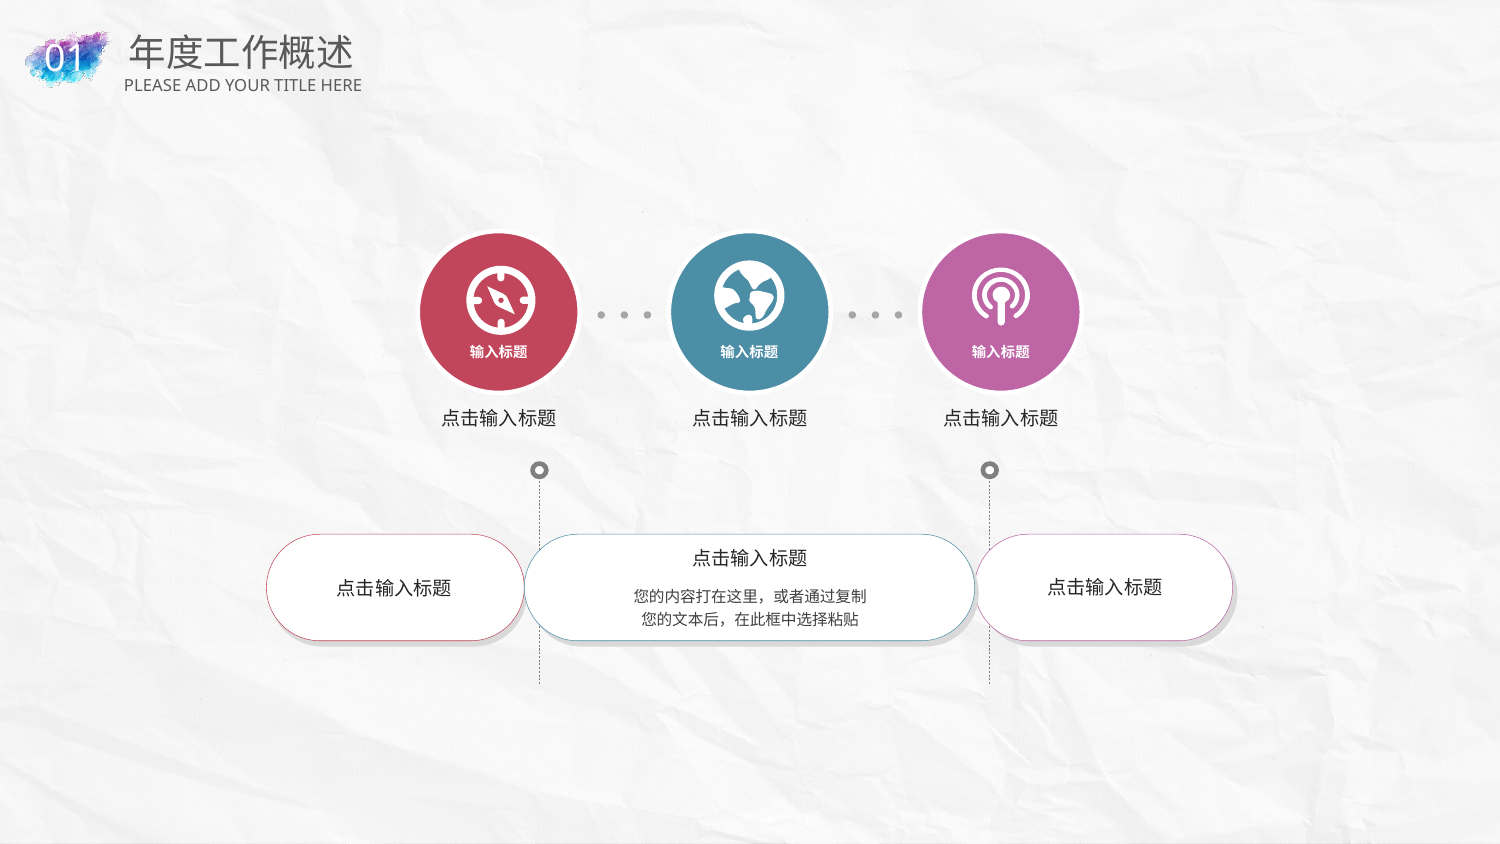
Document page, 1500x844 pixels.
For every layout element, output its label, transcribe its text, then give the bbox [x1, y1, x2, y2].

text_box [532, 655, 547, 685]
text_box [417, 230, 580, 394]
text_box 点击输入标题 [384, 399, 614, 438]
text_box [668, 230, 832, 394]
text_box 年度工作概述 [128, 20, 479, 83]
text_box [848, 311, 903, 319]
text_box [523, 533, 979, 647]
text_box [979, 533, 1238, 647]
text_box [982, 463, 997, 532]
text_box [532, 463, 547, 532]
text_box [597, 311, 652, 319]
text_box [982, 655, 997, 685]
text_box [919, 230, 1083, 394]
text_box 点击输入标题 [886, 399, 1116, 438]
picture [18, 26, 113, 93]
text_box PLEASE ADD YOUR TITLE HERE [123, 67, 383, 102]
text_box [266, 533, 522, 647]
text_box 点击输入标题 [635, 399, 865, 438]
